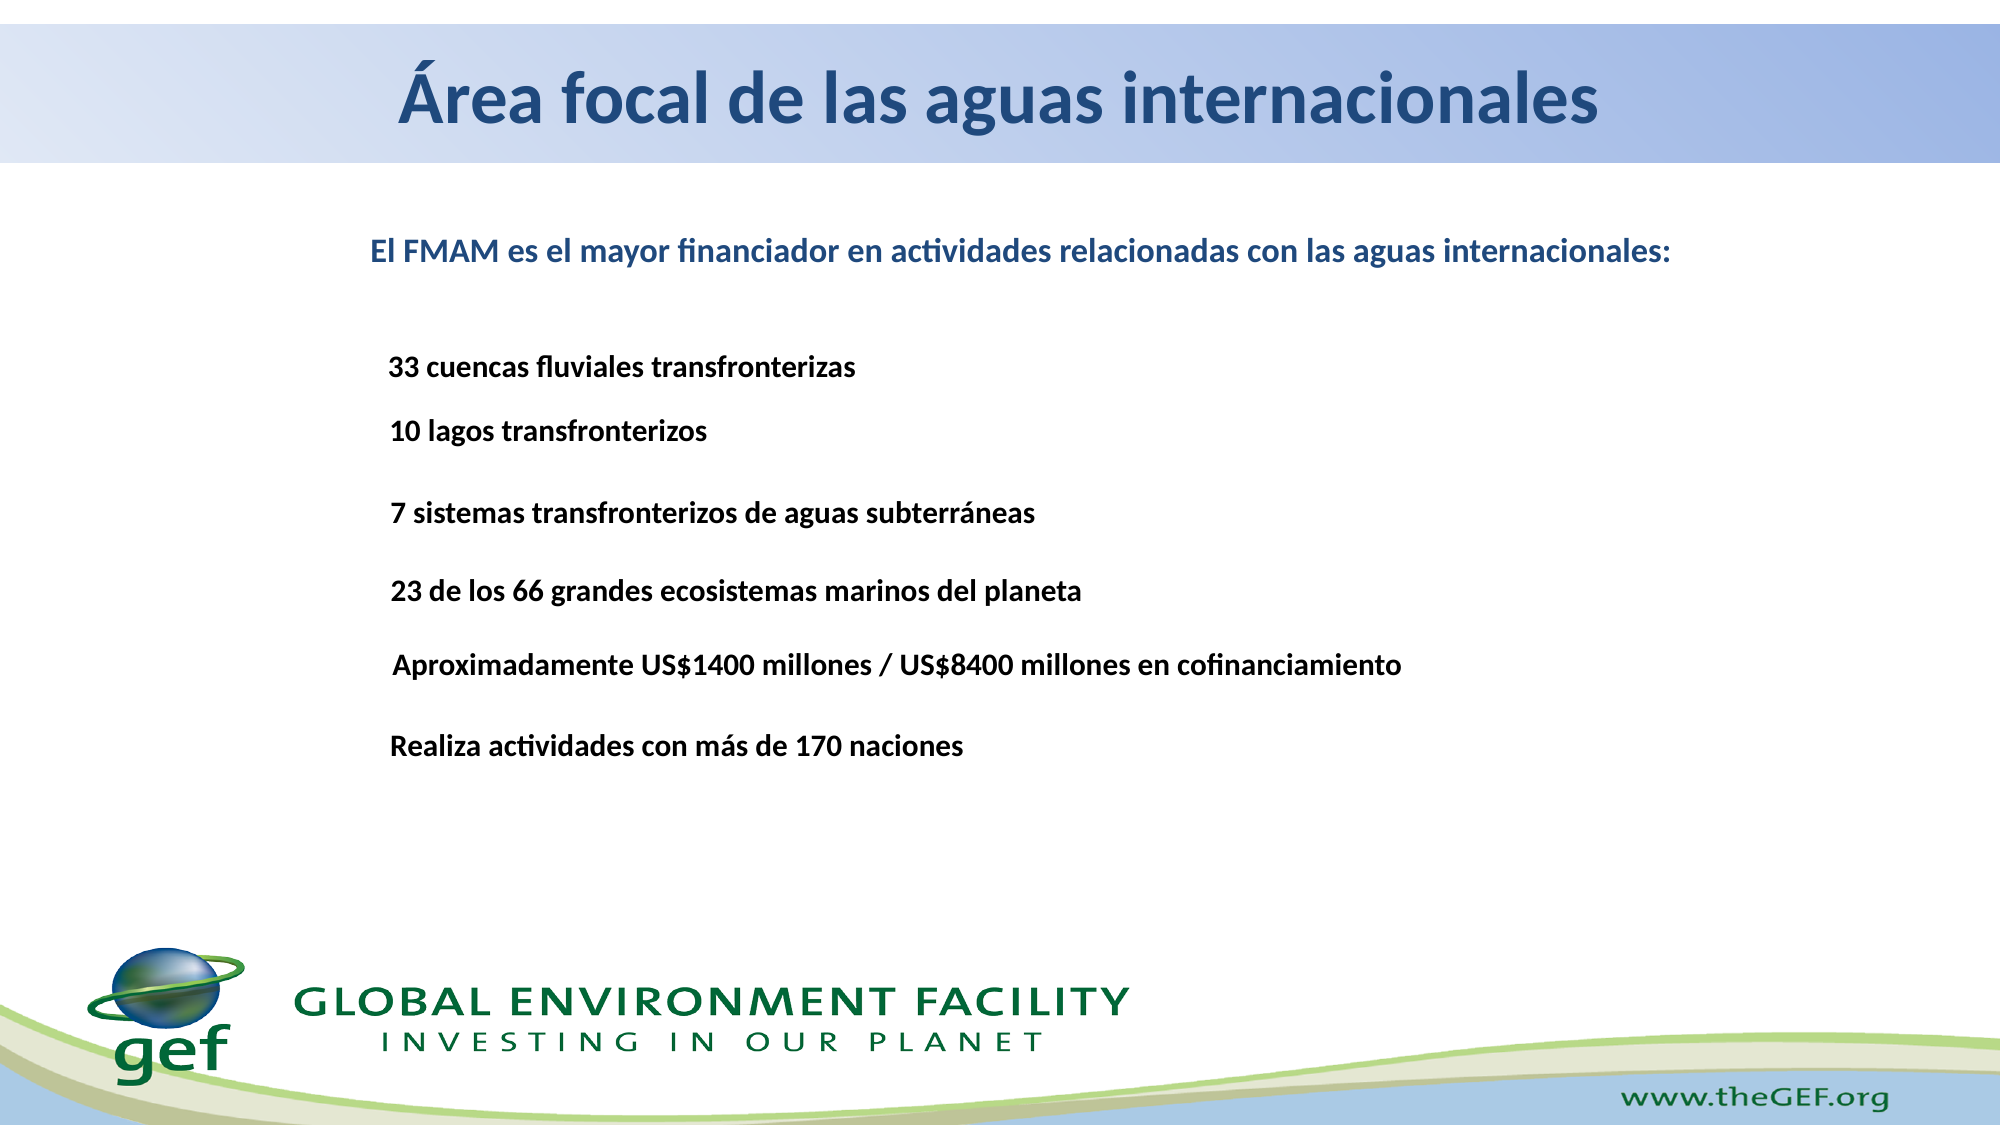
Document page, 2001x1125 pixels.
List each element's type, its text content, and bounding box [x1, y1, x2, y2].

text_box Aproximadamente US$1400 millones / US$8400 millones en cofinanciamiento [377, 637, 1419, 723]
text_box Realiza actividades con más de 170 naciones [375, 717, 987, 804]
title Área focal de las aguas internacionales [0, 24, 2000, 163]
text_box 10 lagos transfronterizos [374, 402, 723, 493]
text_box 33 cuencas fluviales transfronterizas [373, 338, 883, 391]
text_box El FMAM es el mayor financiador en actividades relacionadas con las aguas internacionales: [355, 221, 1689, 319]
text_box 23 de los 66 grandes ecosistemas marinos del planeta [375, 563, 1099, 616]
text_box 7 sistemas transfronterizos de aguas subterráneas [375, 485, 1052, 563]
picture [0, 920, 2000, 1125]
